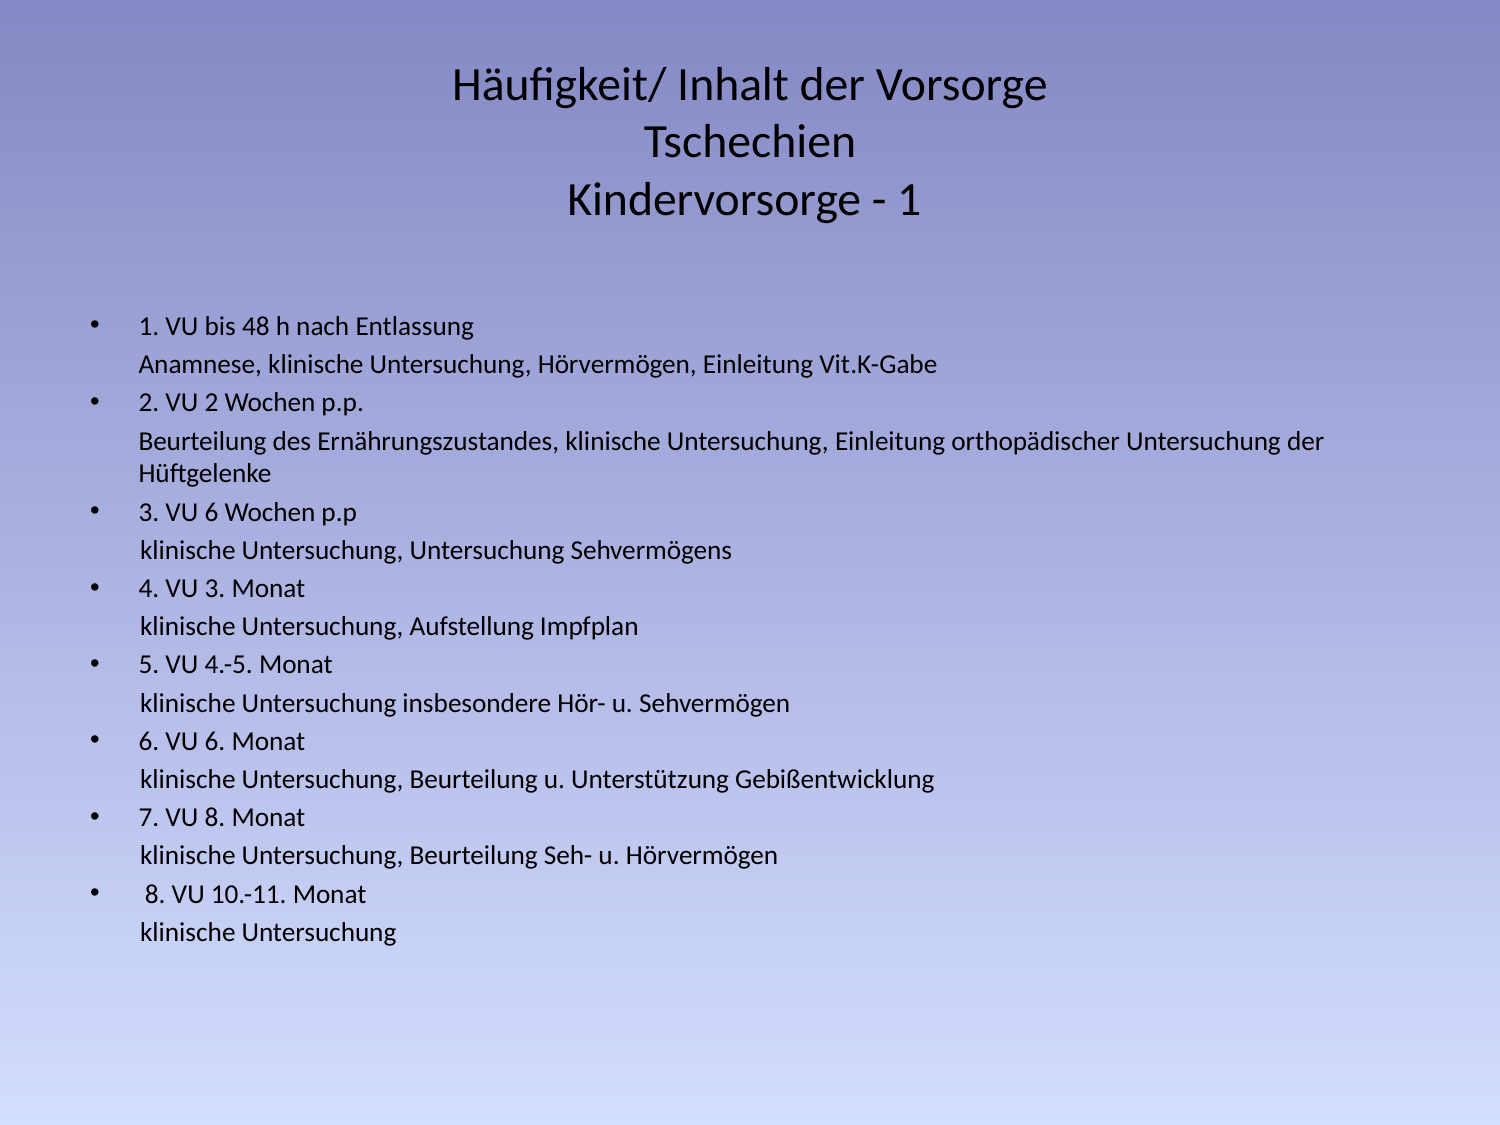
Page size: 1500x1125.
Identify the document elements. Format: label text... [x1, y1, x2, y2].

title Häufigkeit/ Inhalt der Vorsorge Tschechien Kindervorsorge - 1 [75, 45, 1425, 233]
list 1. VU bis 48 h nach Entlassung Anamnese, klinische Untersuchung, Hörvermögen, Einleitung Vit.K-Gabe 2. VU 2 Wochen p.p. Beurteilung des Ernährungszustandes, klinische Untersuchung, Einleitung orthopädischer Untersuchung der Hüftgelenke 3. VU 6 Wochen p.p klinische Untersuchung, Untersuchung Sehvermögens 4. VU 3. Monat klinische Untersuchung, Aufstellung Impfplan 5. VU 4.-5. Monat klinische Untersuchung insbesondere Hör- u. Sehvermögen 6. VU 6. Monat klinische Untersuchung, Beurteilung u. Unterstützung Gebißentwicklung 7. VU 8. Monat klinische Untersuchung, Beurteilung Seh- u. Hörvermögen 8. VU 10.-11. Monat klinische Untersuchung [75, 262, 1425, 1005]
